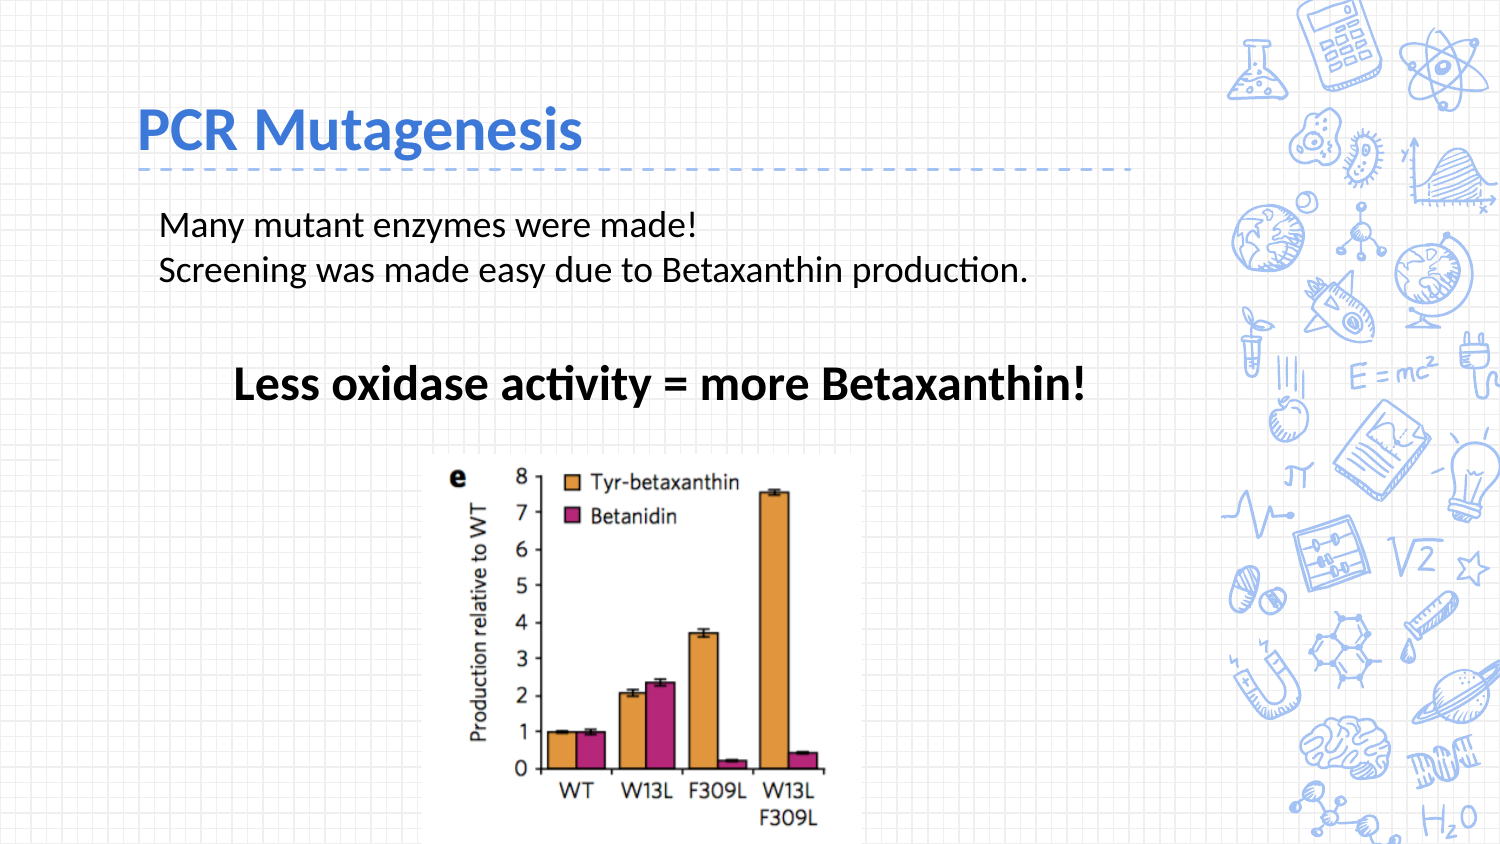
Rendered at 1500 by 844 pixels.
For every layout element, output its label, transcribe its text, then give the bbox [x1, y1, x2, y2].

picture [421, 453, 862, 844]
title PCR Mutagenesis [122, 36, 1130, 178]
text_box Many mutant enzymes were made! Screening was made easy due to Betaxanthin production. Less oxidase activity = more Betaxanthin! [143, 185, 1140, 490]
